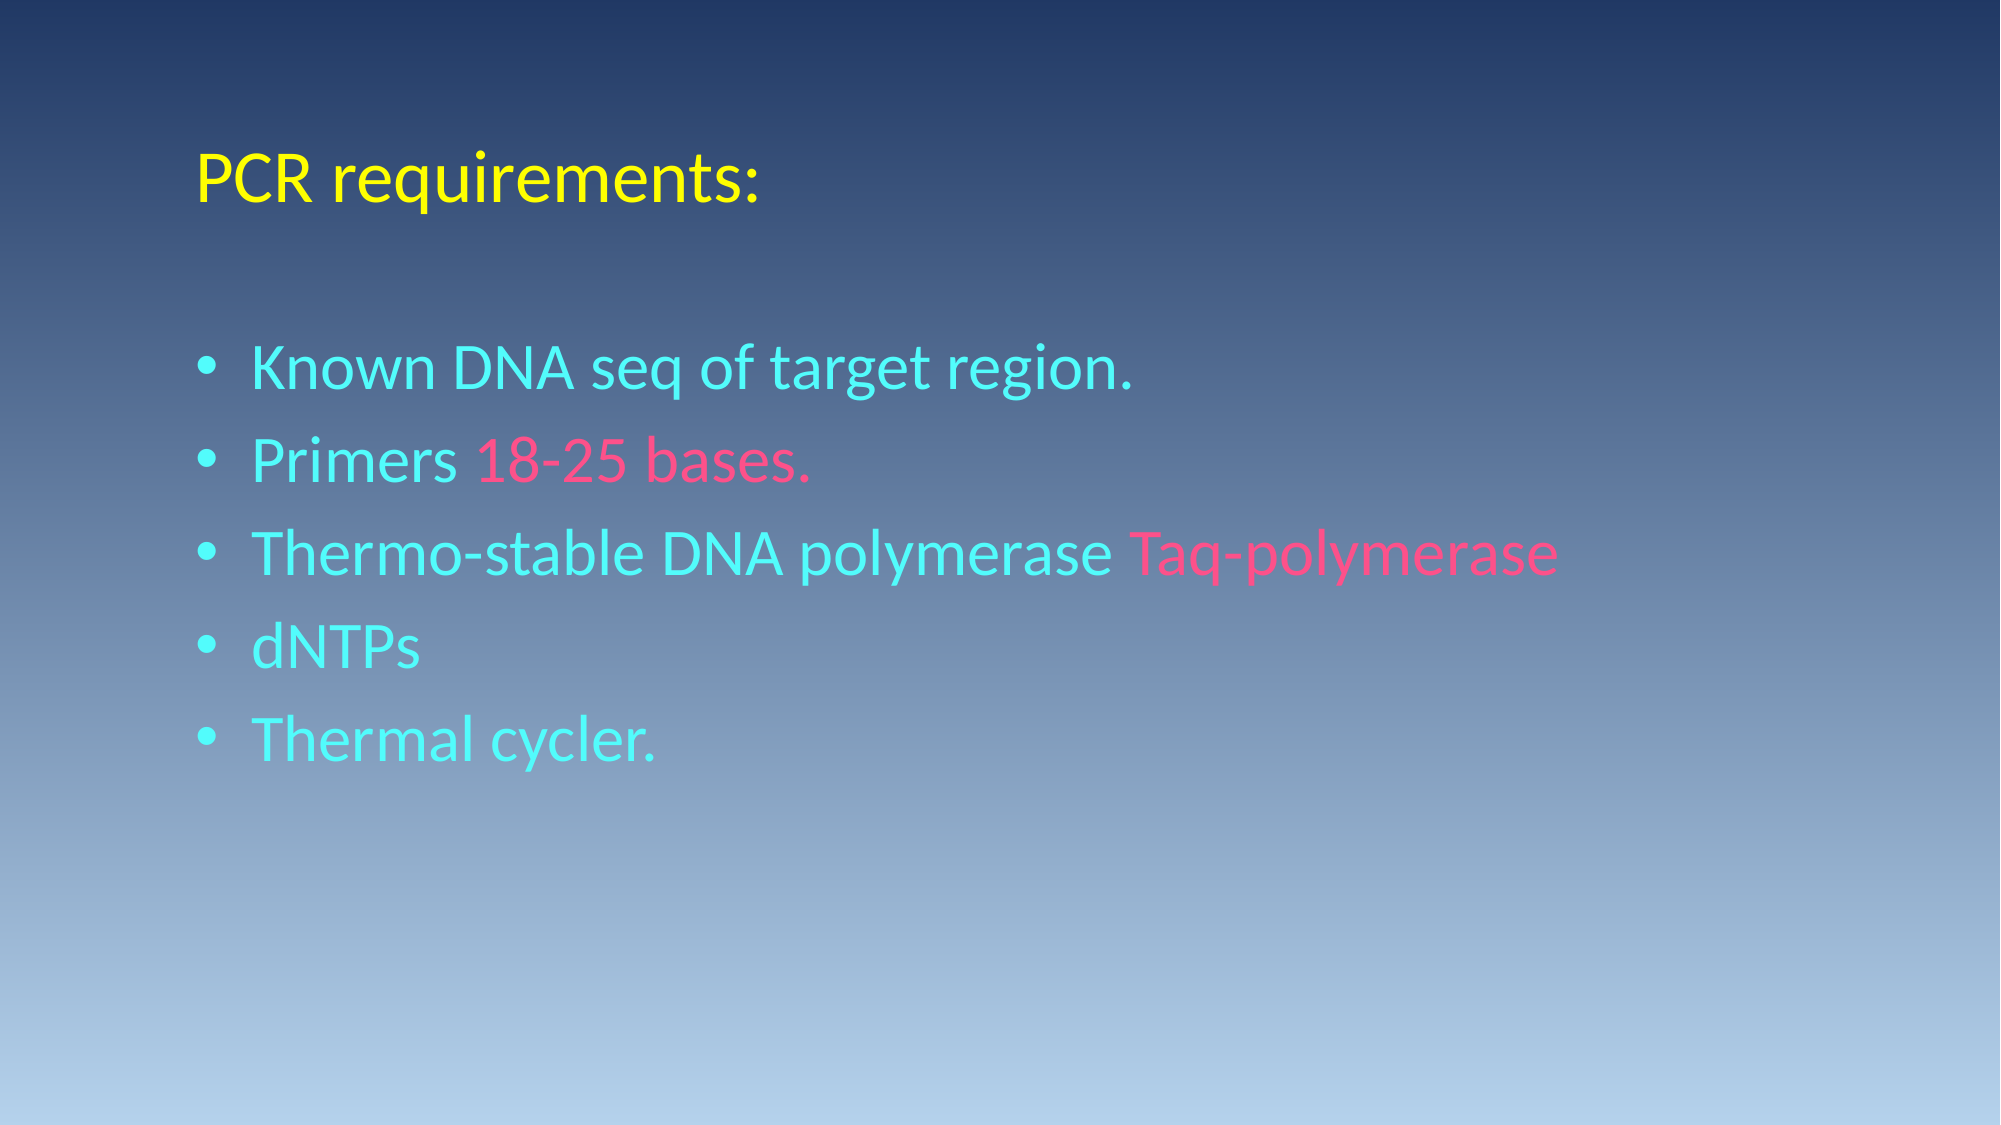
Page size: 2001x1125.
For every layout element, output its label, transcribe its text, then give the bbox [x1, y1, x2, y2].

subtitle PCR requirements: Known DNA seq of target region. Primers 18-25 bases. Thermo-stable DNA polymerase Taq-polymerase dNTPs Thermal cycler. [179, 130, 1835, 1021]
